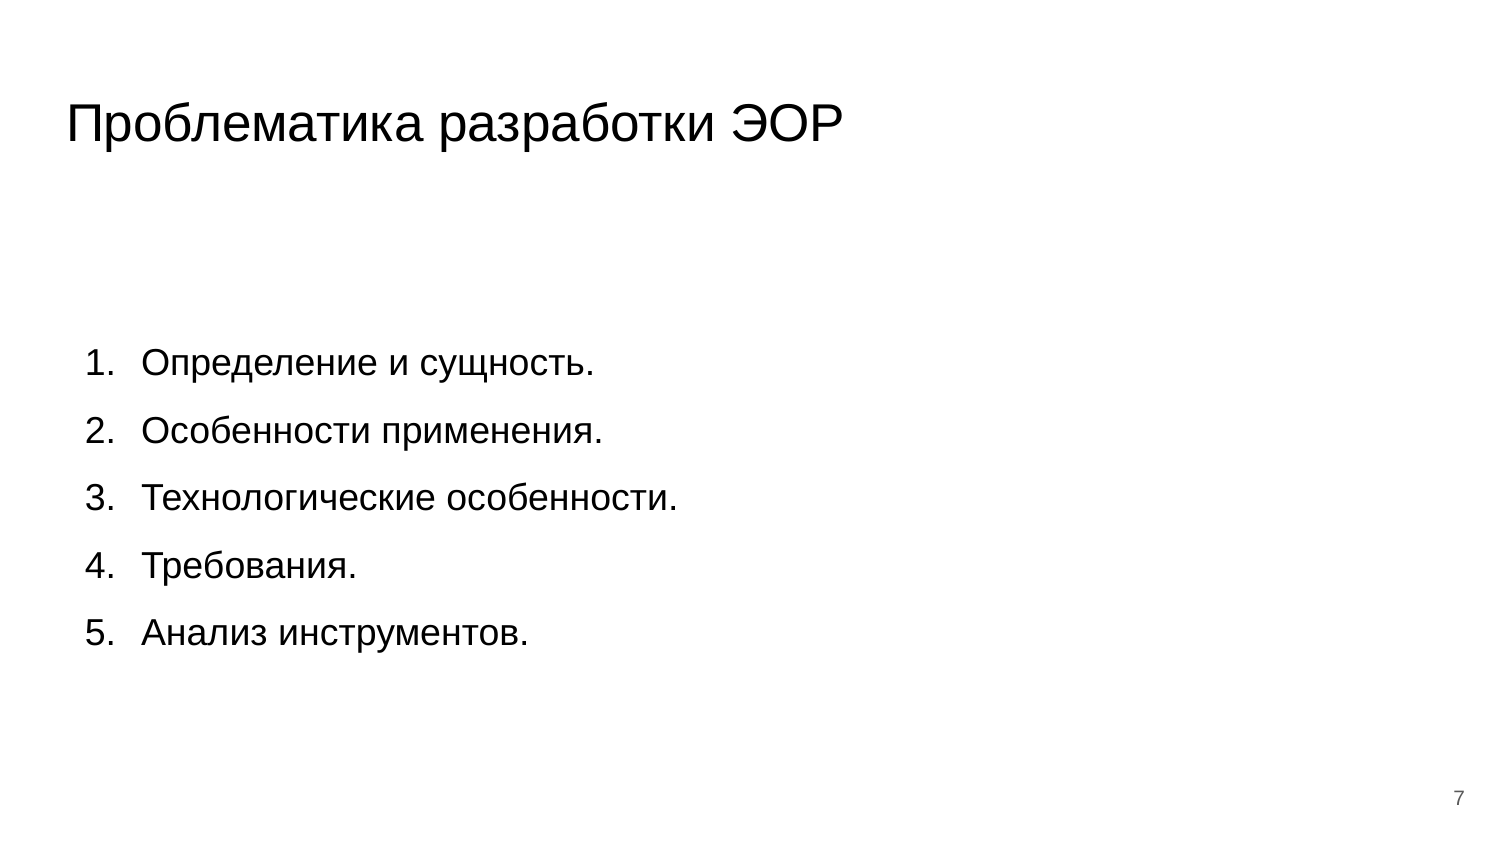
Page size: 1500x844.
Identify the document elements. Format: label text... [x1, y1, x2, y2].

slide_number ‹#› [1389, 764, 1480, 830]
title Проблематика разработки ЭОР [51, 72, 1449, 167]
list Определение и сущность. Особенности применения. Технологические особенности. Требования. Анализ инструментов. [51, 274, 1449, 695]
